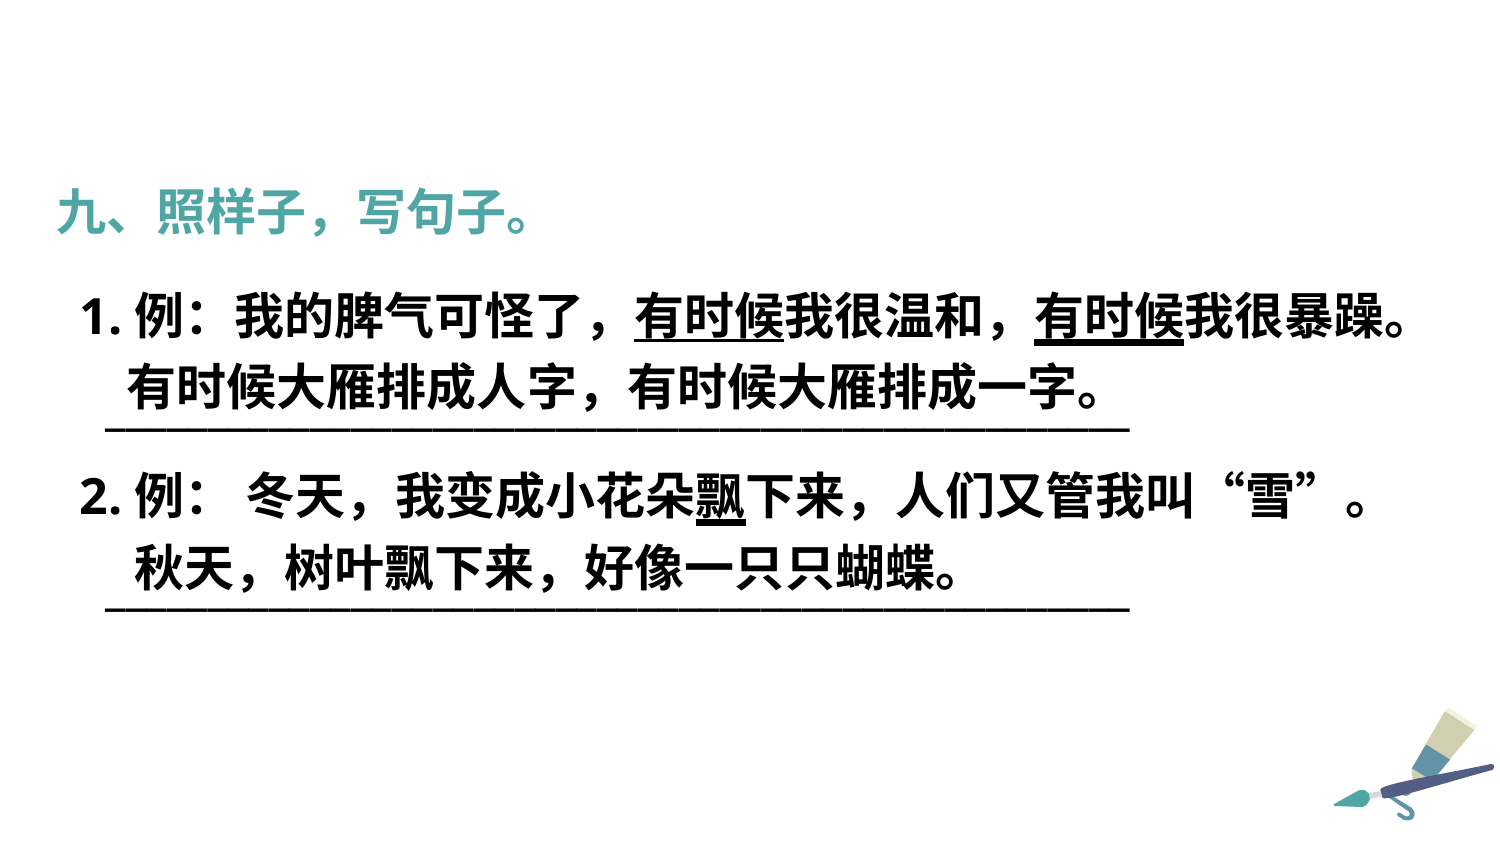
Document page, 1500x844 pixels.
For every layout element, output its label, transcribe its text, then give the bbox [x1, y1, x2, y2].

text_box 秋天，树叶飘下来，好像一只只蝴蝶。 [120, 529, 1000, 604]
text_box 九、照样子，写句子。 [41, 142, 717, 248]
text_box 有时候大雁排成人字，有时候大雁排成一字。 [112, 347, 1142, 423]
text_box 1.例：我的脾气可怪了，有时候我很温和，有时候我很暴躁。 __________________________________________________ 2.例： 冬天，我变成小花朵飘下来，人们又管我叫“雪”。 __________________________________________________ [64, 247, 1500, 623]
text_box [1358, 708, 1481, 844]
